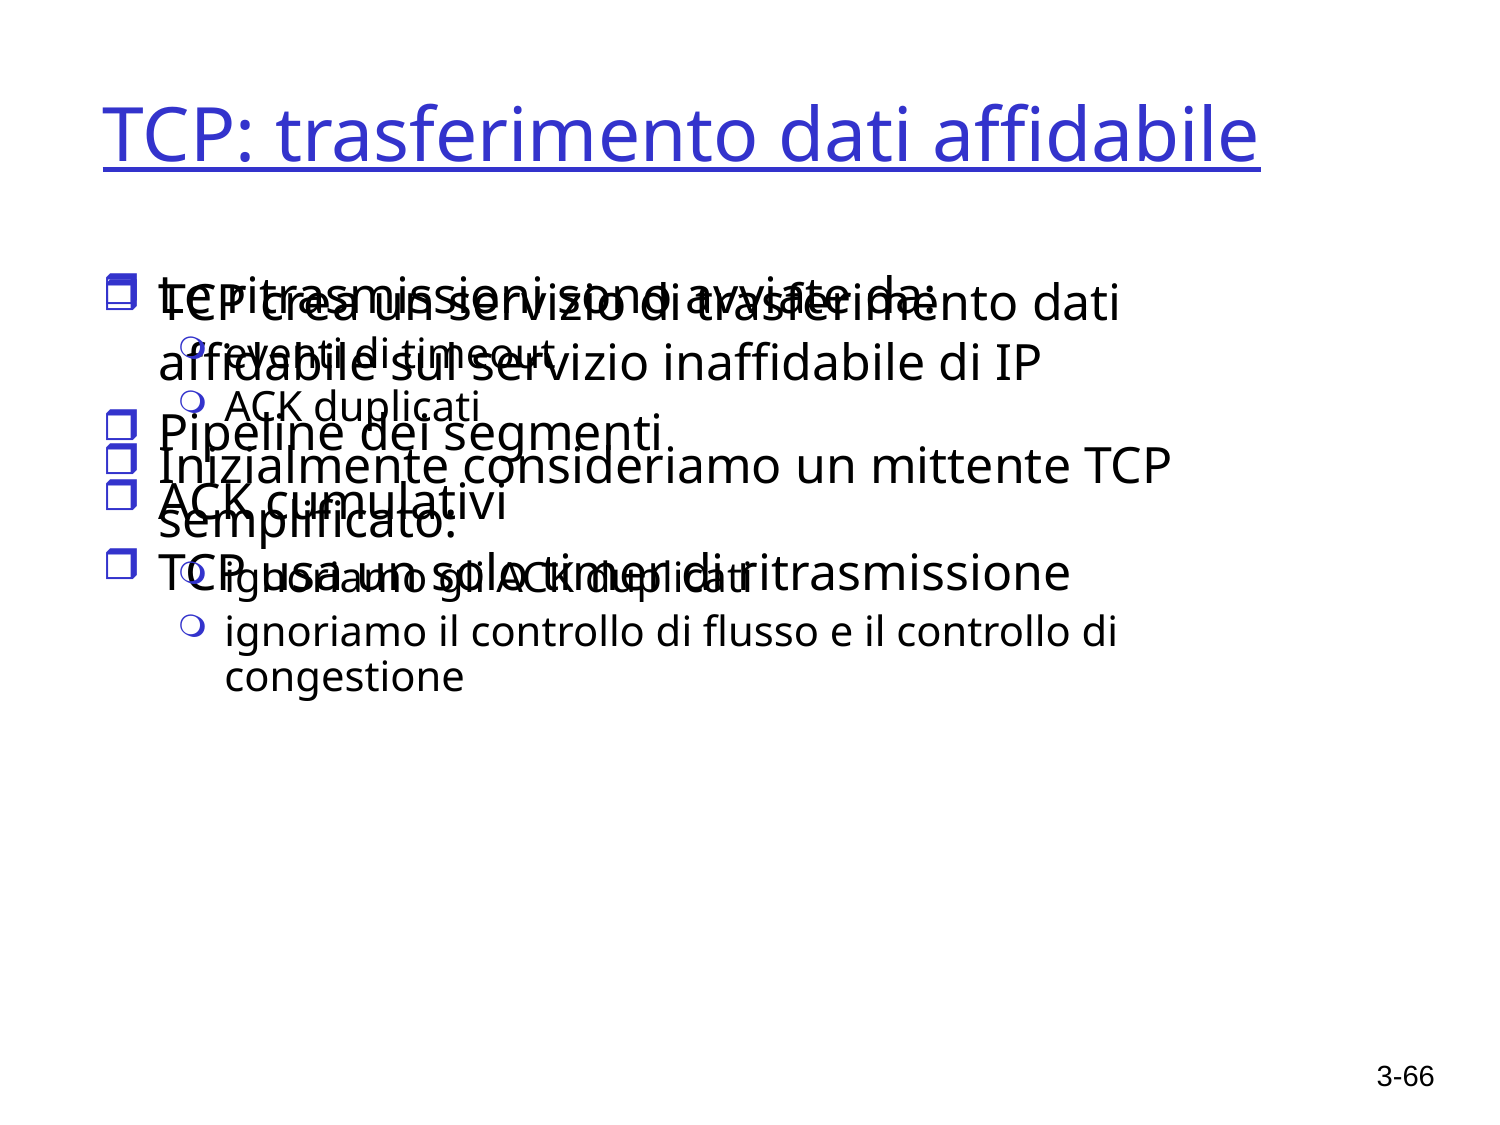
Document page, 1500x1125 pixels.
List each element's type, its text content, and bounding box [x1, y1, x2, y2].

title TCP: trasferimento dati affidabile [87, 37, 1363, 226]
slide_number 3-66 [1338, 1049, 1451, 1125]
list Le ritrasmissioni sono avviate da: eventi di timeout ACK duplicati Inizialmente consideriamo un mittente TCP semplificato: ignoriamo gli ACK duplicati ignoriamo il controllo di flusso e il controllo di congestione [87, 262, 1363, 1026]
